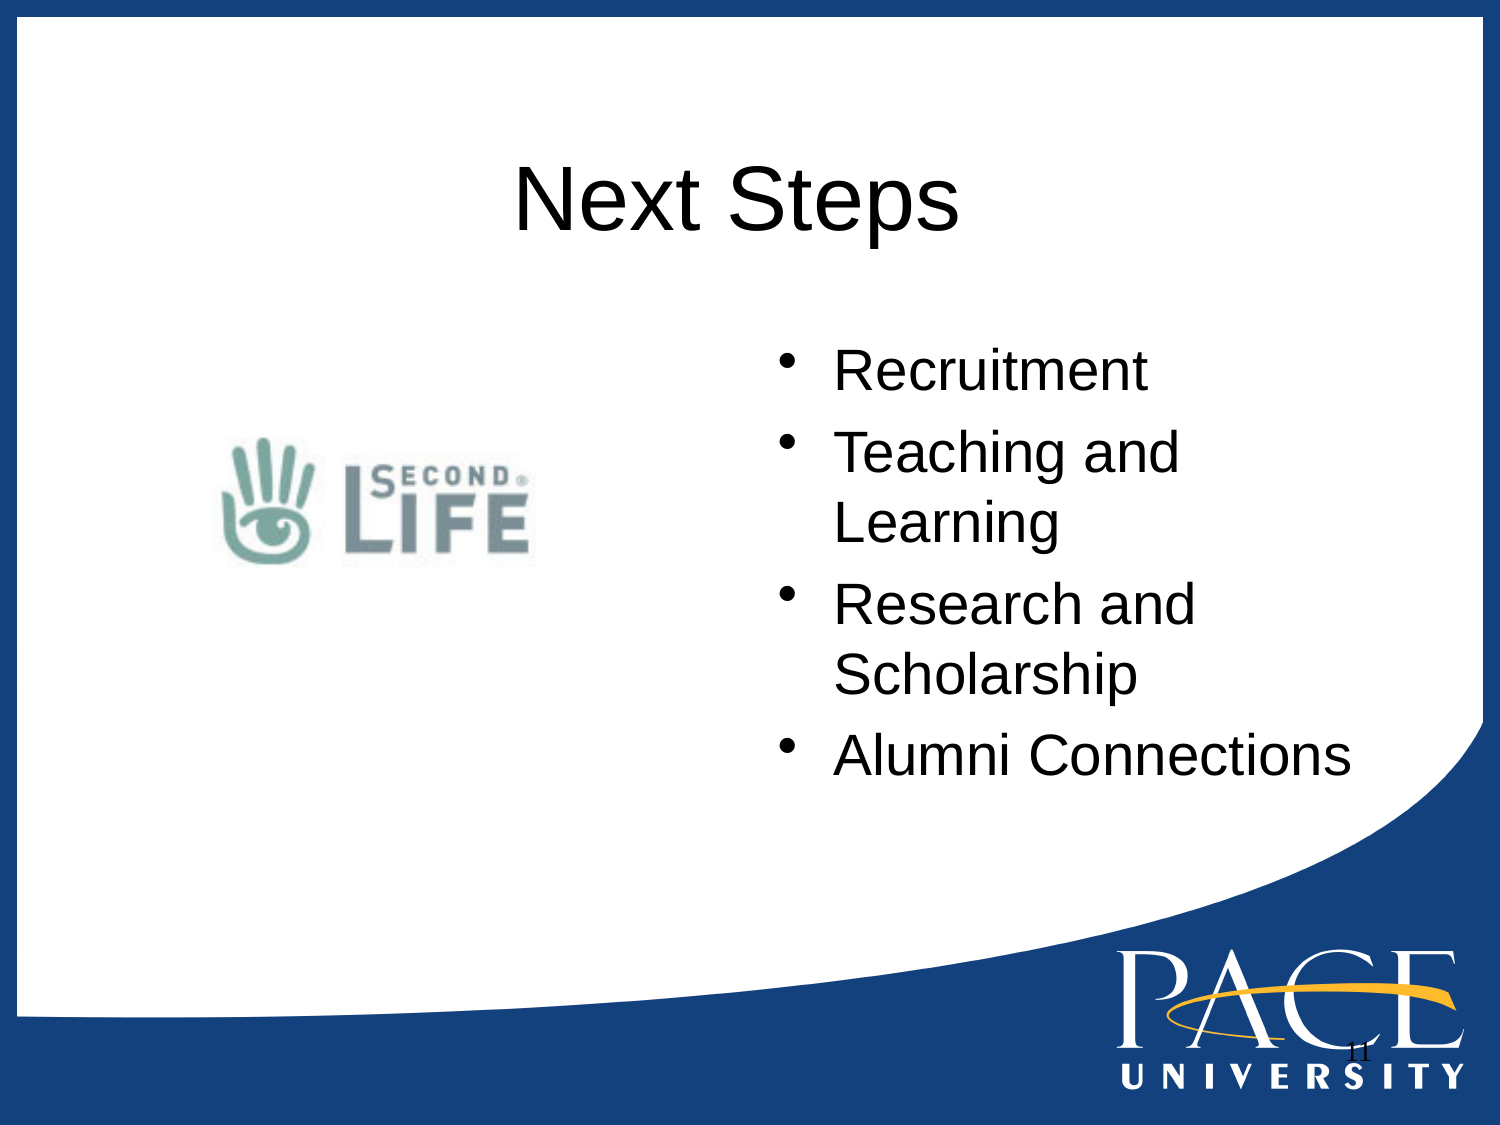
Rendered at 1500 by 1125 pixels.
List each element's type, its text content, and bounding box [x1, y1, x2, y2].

title Next Steps [112, 99, 1388, 288]
picture [212, 424, 546, 576]
picture [17, 647, 1483, 1108]
slide_number 11 [1074, 1024, 1388, 1101]
list Recruitment Teaching and Learning Research and Scholarship Alumni Connections [762, 324, 1388, 1001]
